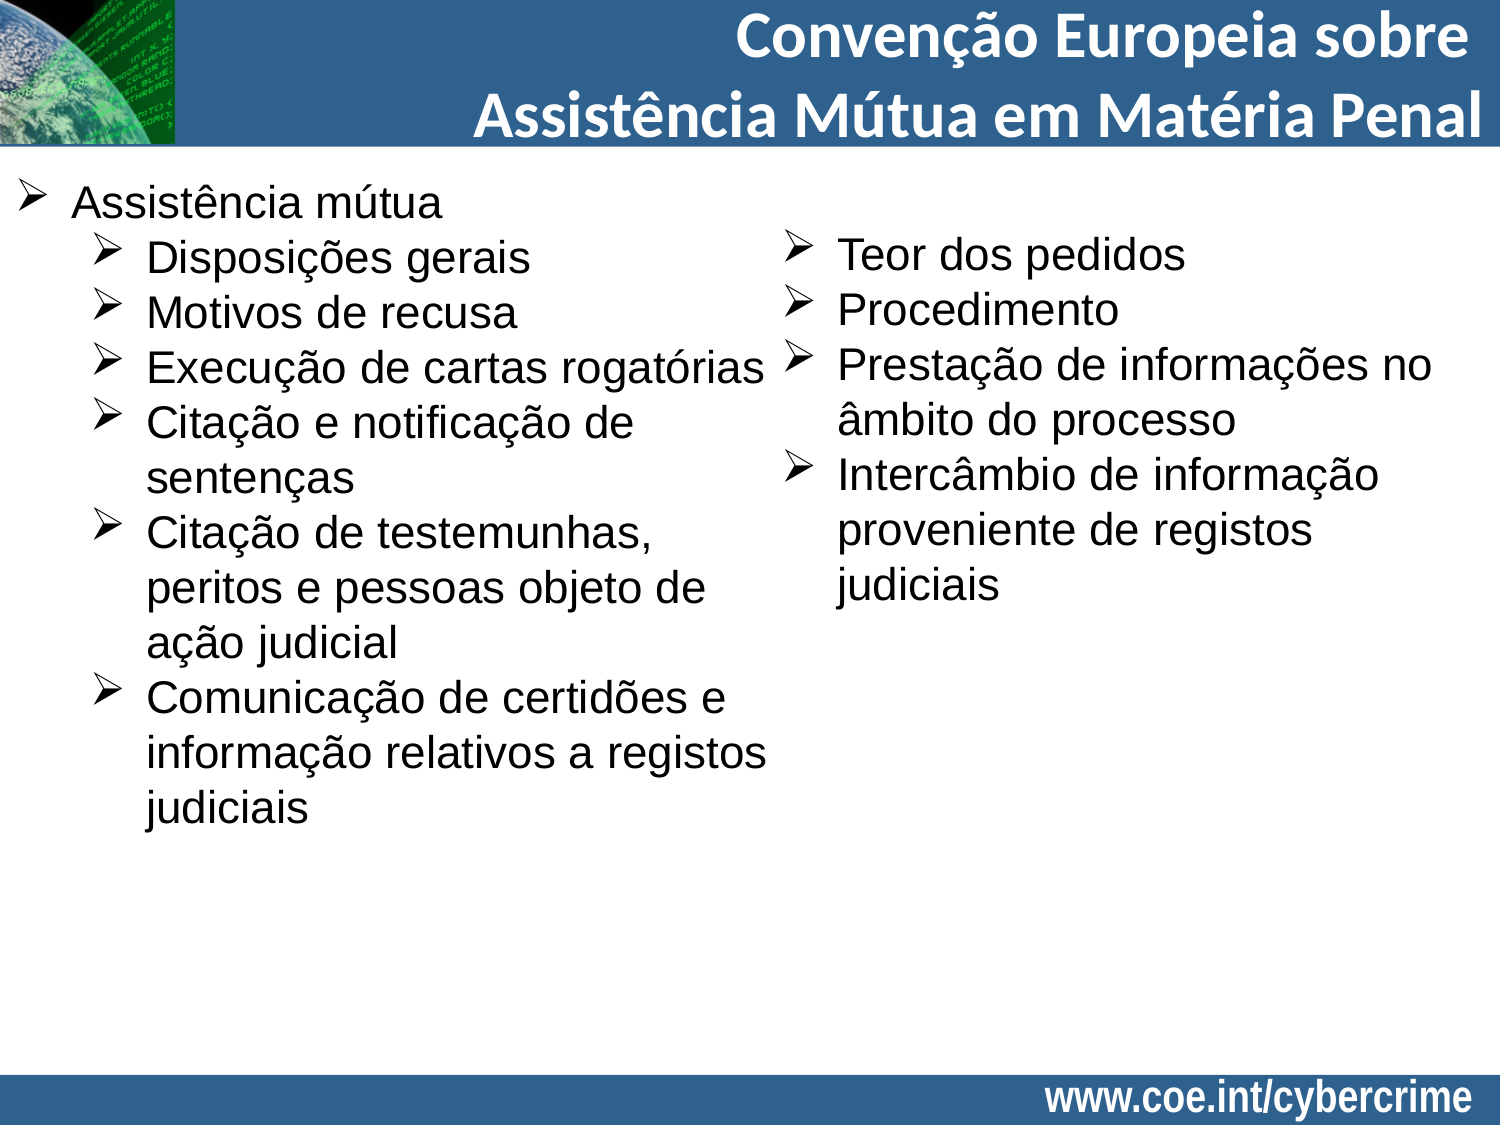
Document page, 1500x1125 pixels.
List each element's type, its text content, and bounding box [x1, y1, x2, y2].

text_box Convenção Europeia sobre Assistência Mútua em Matéria Penal [177, 0, 1500, 149]
text_box www.coe.int/cybercrime [1030, 1059, 1500, 1125]
text_box [0, 1073, 1030, 1125]
picture [0, 0, 175, 144]
text_box Assistência mútua Disposições gerais Motivos de recusa Execução de cartas rogatórias Citação e notificação de sentenças Citação de testemunhas, peritos e pessoas objeto de ação judicial Comunicação de certidões e informação relativos a registos judiciais [0, 165, 809, 950]
text_box Teor dos pedidos Procedimento Prestação de informações no âmbito do processo Intercâmbio de informação proveniente de registos judiciais [691, 162, 1500, 727]
